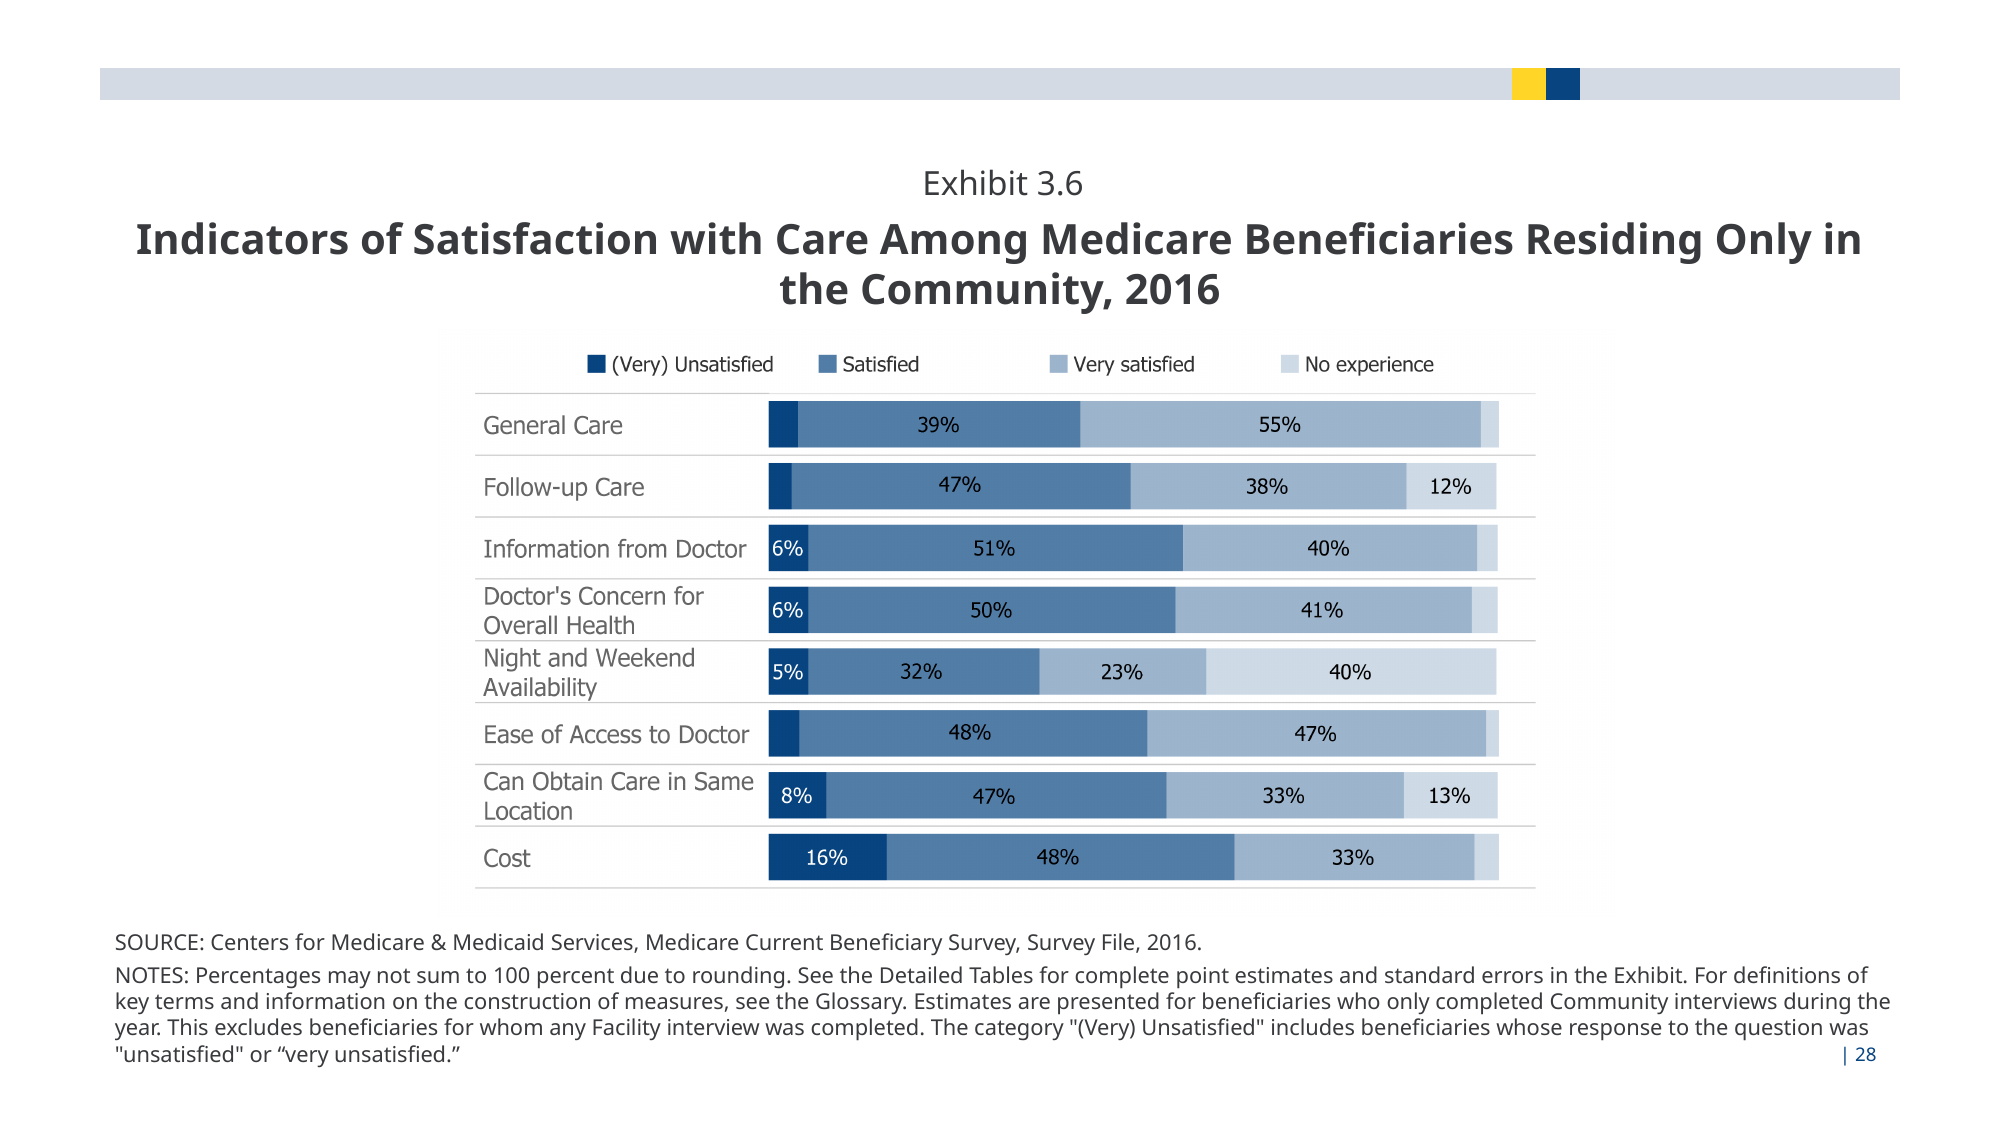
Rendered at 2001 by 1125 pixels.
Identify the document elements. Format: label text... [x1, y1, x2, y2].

title Exhibit 3.6 [99, 154, 1900, 213]
list SOURCE: Centers for Medicare & Medicaid Services, Medicare Current Beneficiary Survey, Survey File, 2016. NOTES: Percentages may not sum to 100 percent due to rounding. See the Detailed Tables for complete point estimates and standard errors in the Exhibit. For definitions of key terms and information on the construction of measures, see the Glossary. Estimates are presented for beneficiaries who only completed Community interviews during the year. This excludes beneficiaries for whom any Facility interview was completed. The category "(Very) Unsatisfied" includes beneficiaries whose response to the question was "unsatisfied" or “very unsatisfied.” [99, 921, 1900, 1088]
picture [437, 329, 1618, 918]
list Indicators of Satisfaction with Care Among Medicare Beneficiaries Residing Only in the Community, 2016 [99, 213, 1900, 300]
